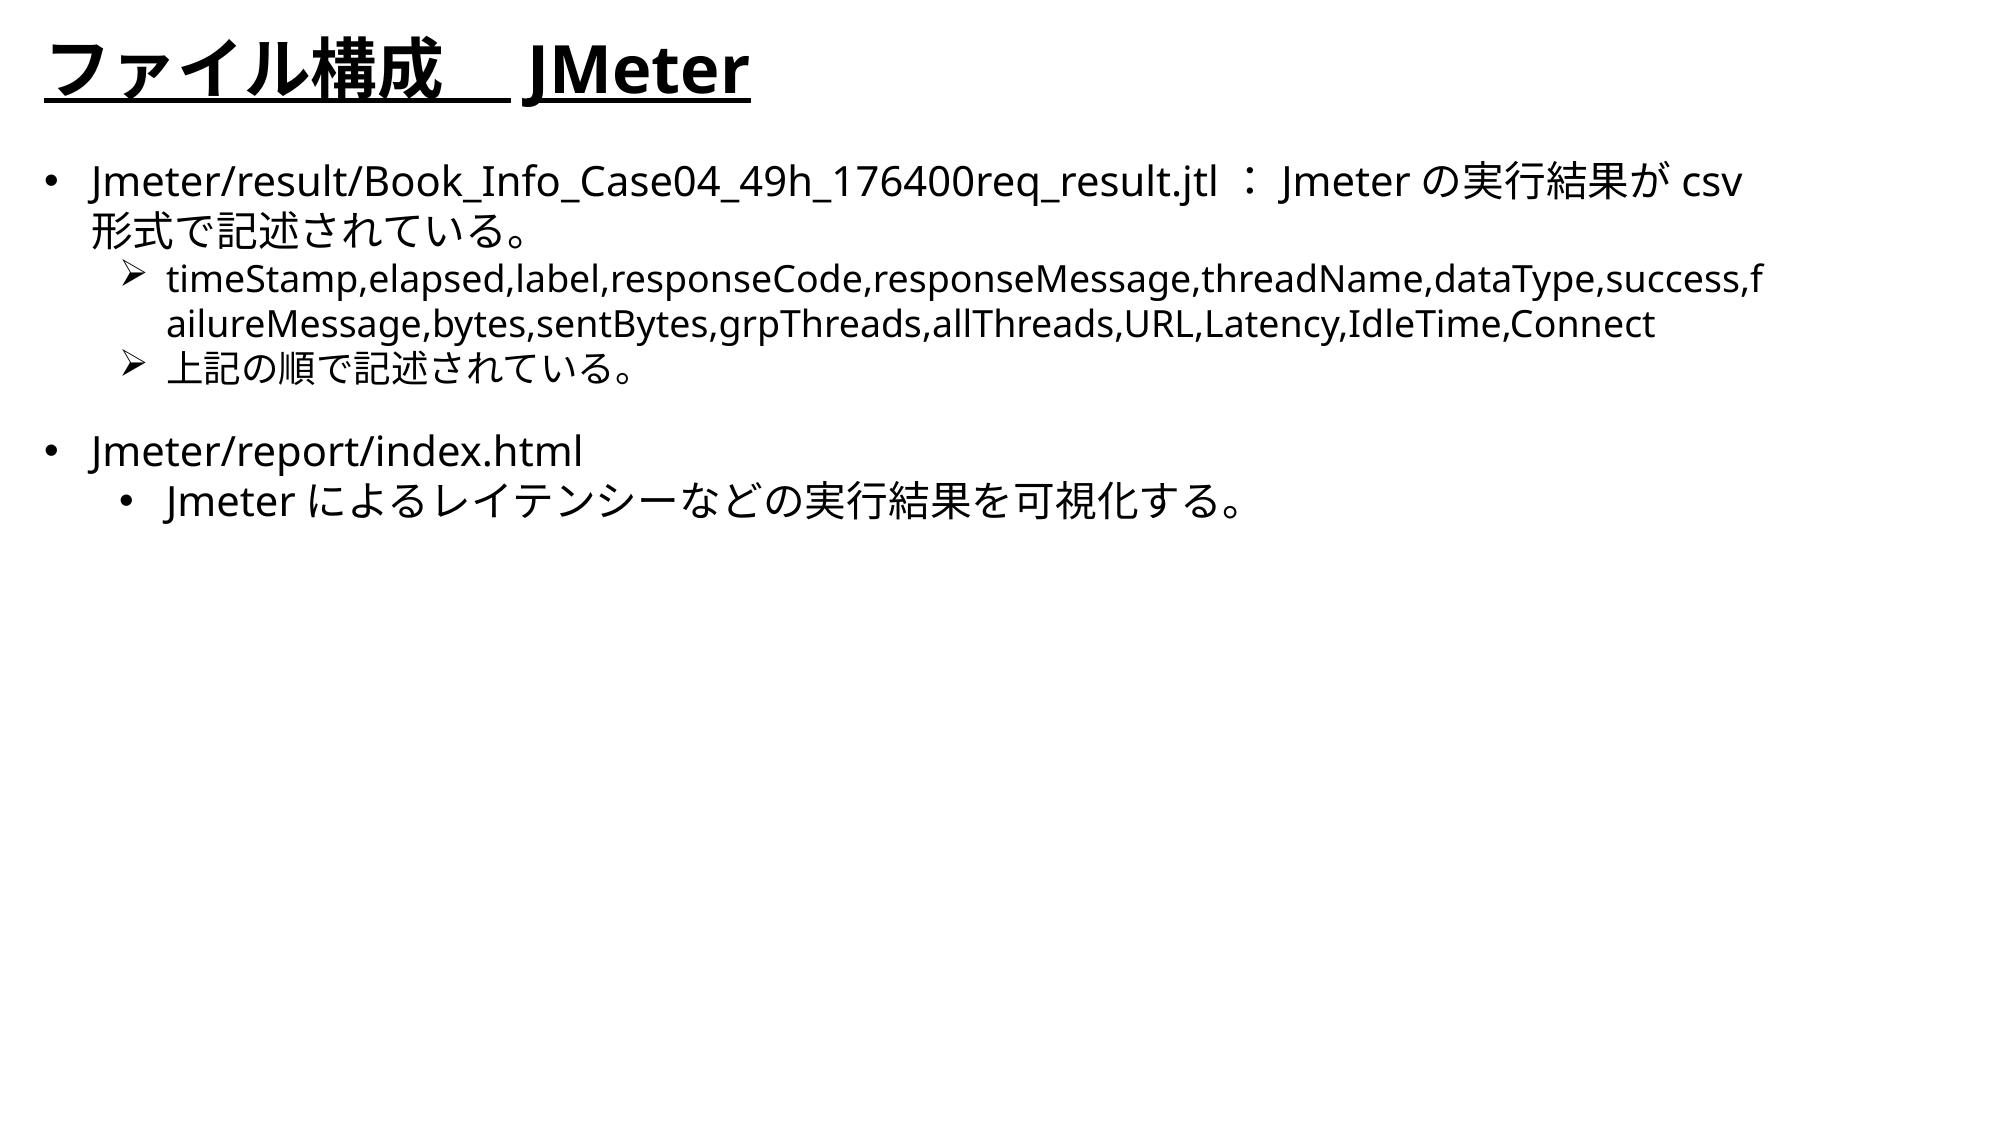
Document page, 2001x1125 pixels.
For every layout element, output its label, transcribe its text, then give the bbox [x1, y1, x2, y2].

text_box Jmeter/result/Book_Info_Case04_49h_176400req_result.jtl：Jmeterの実行結果がcsv形式で記述されている。 timeStamp,elapsed,label,responseCode,responseMessage,threadName,dataType,success,failureMessage,bytes,sentBytes,grpThreads,allThreads,URL,Latency,IdleTime,Connect 上記の順で記述されている。 Jmeter/report/index.html Jmeterによるレイテンシーなどの実行結果を可視化する。 [29, 147, 1780, 533]
text_box ファイル構成 JMeter [29, 28, 779, 147]
